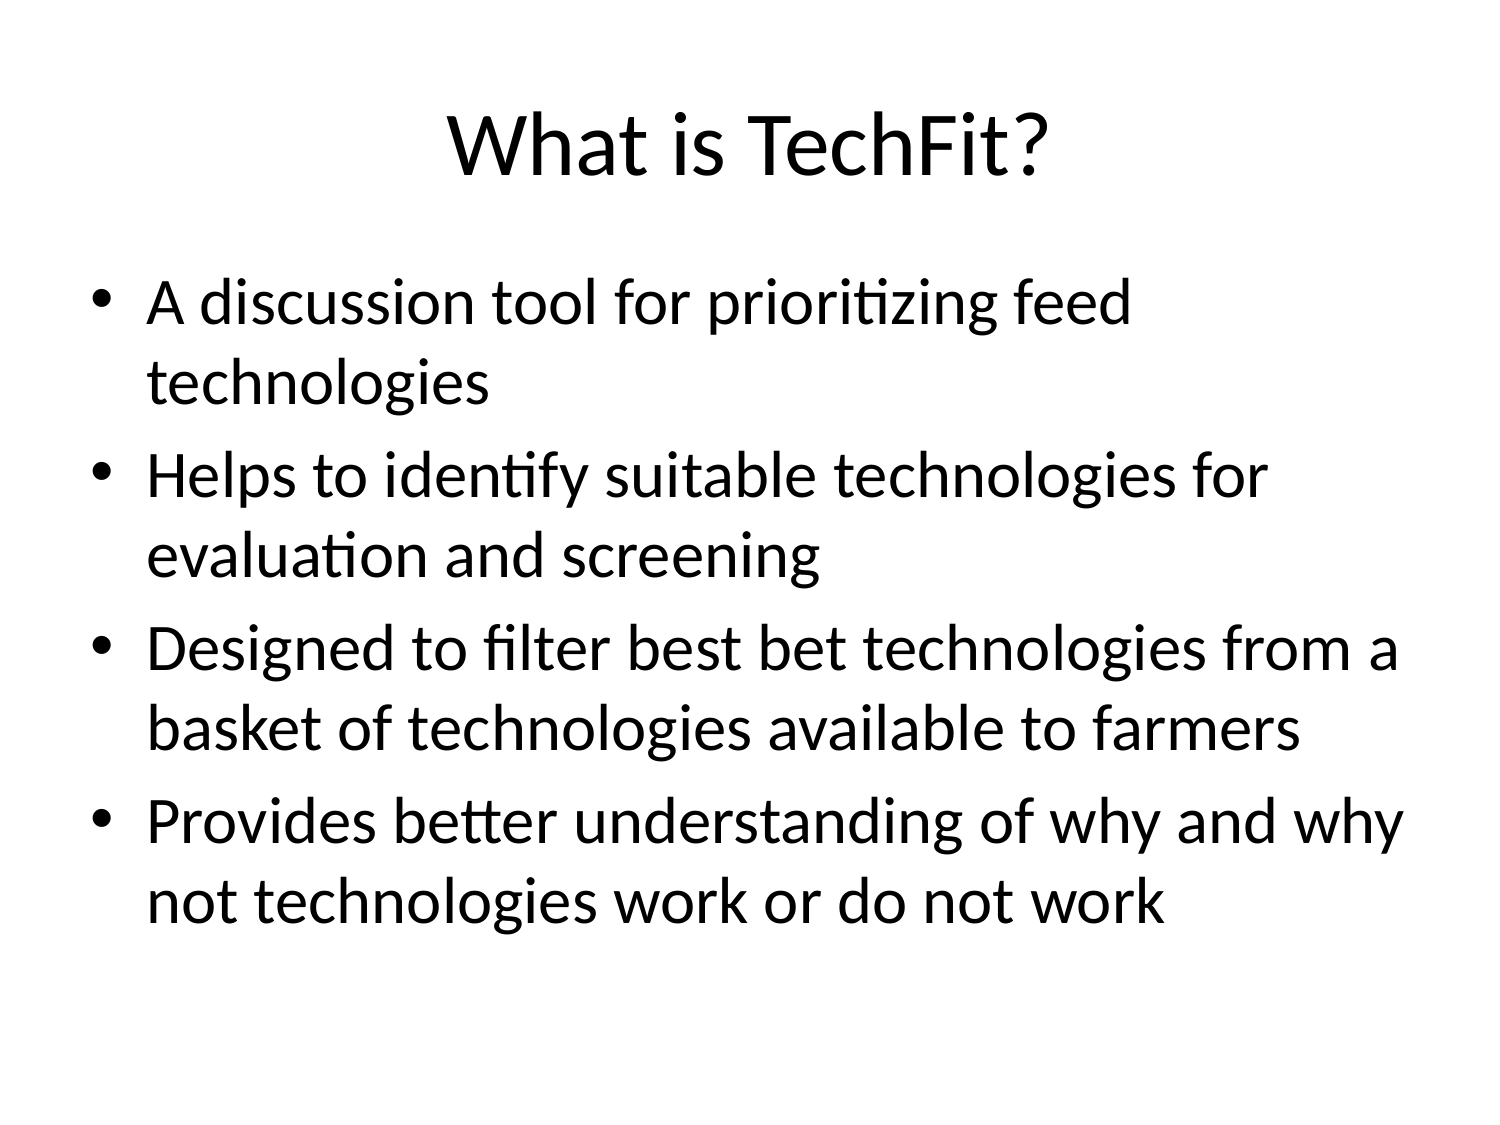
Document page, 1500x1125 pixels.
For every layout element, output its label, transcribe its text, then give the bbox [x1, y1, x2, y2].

list A discussion tool for prioritizing feed technologies Helps to identify suitable technologies for evaluation and screening Designed to filter best bet technologies from a basket of technologies available to farmers Provides better understanding of why and why not technologies work or do not work [74, 249, 1426, 1006]
title What is TechFit? [74, 44, 1426, 233]
